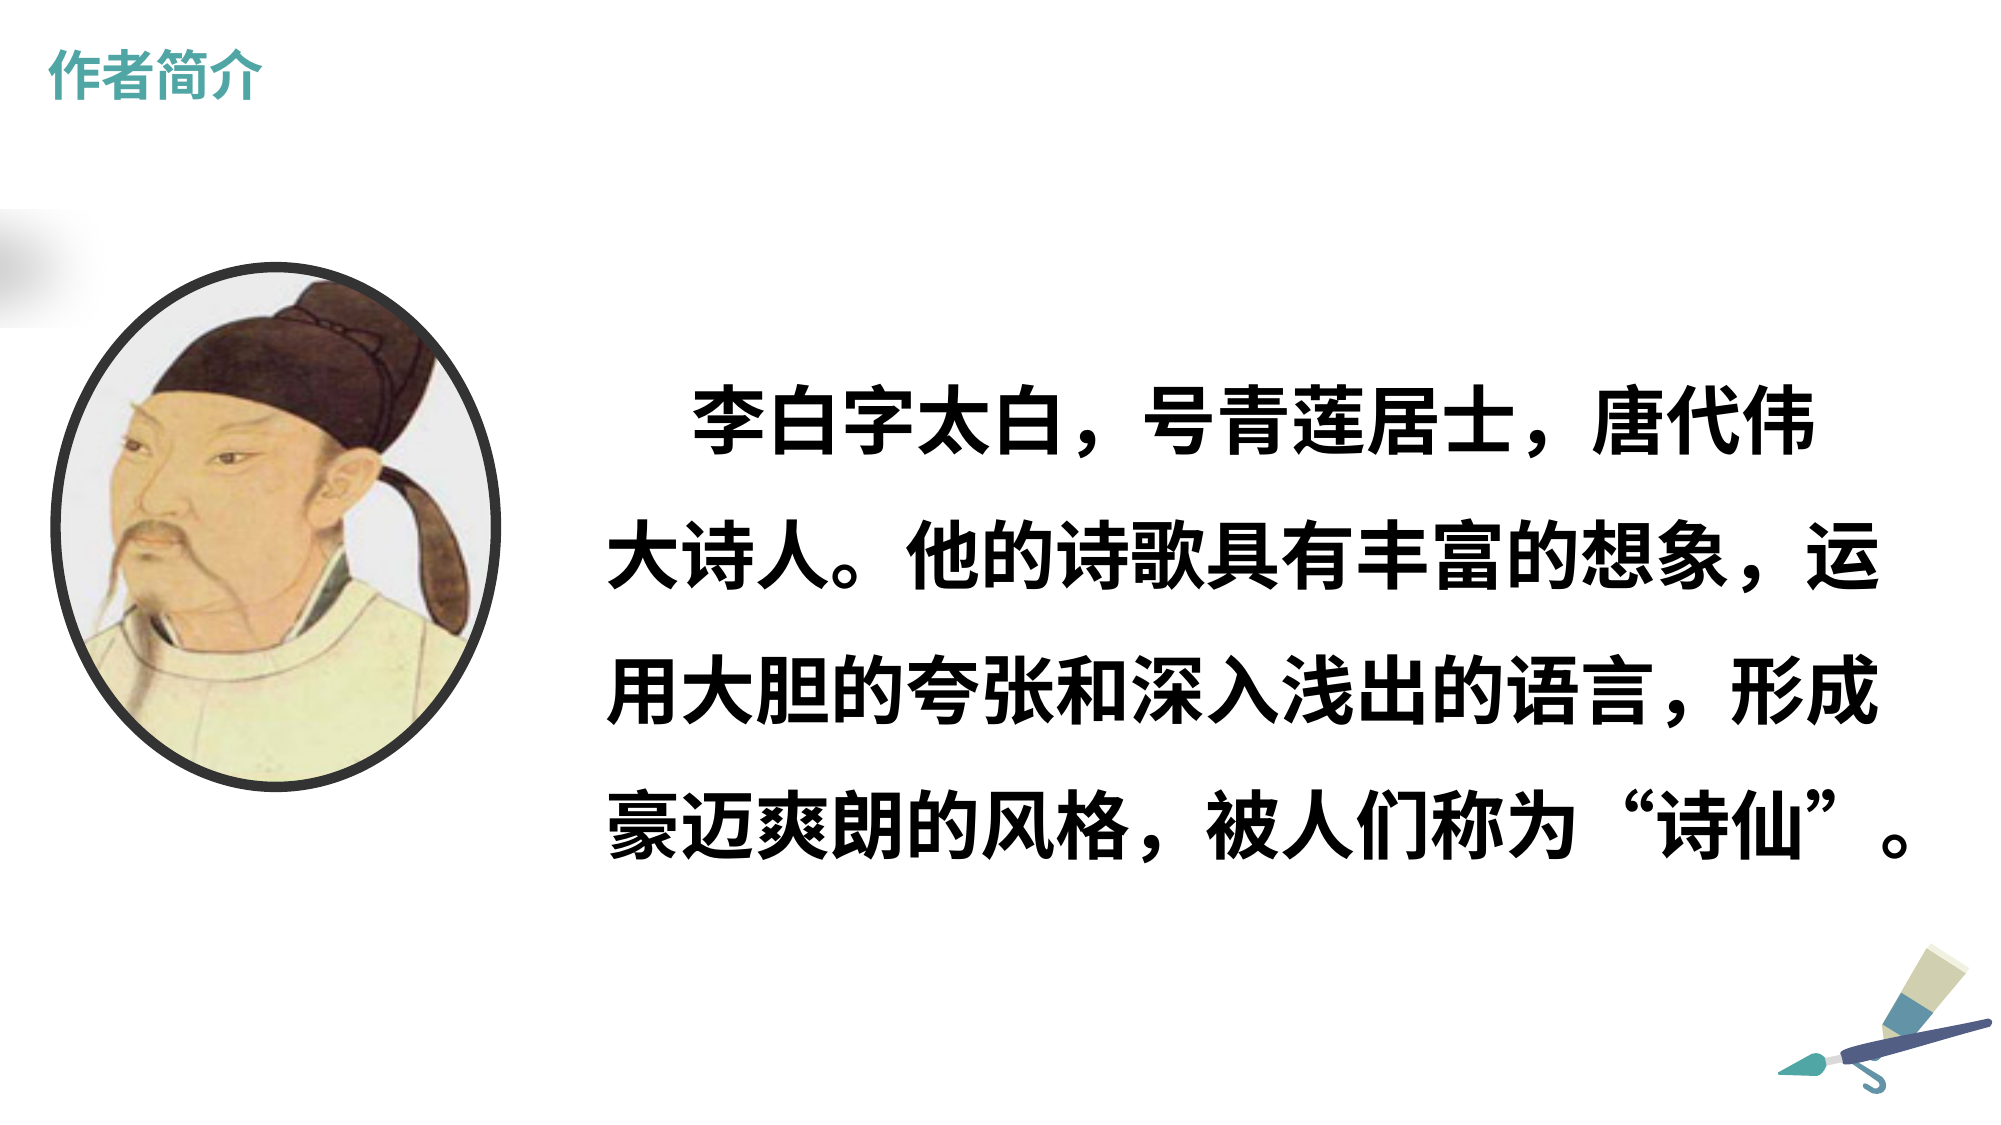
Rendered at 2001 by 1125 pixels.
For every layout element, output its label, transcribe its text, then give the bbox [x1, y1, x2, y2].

picture [55, 267, 496, 787]
text_box 李白字太白，号青莲居士，唐代伟大诗人。他的诗歌具有丰富的想象，运用大胆的夸张和深入浅出的语言，形成豪迈爽朗的风格，被人们称为“诗仙”。 [590, 320, 1898, 876]
text_box 作者简介 [32, 33, 347, 114]
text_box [1811, 945, 1974, 1125]
